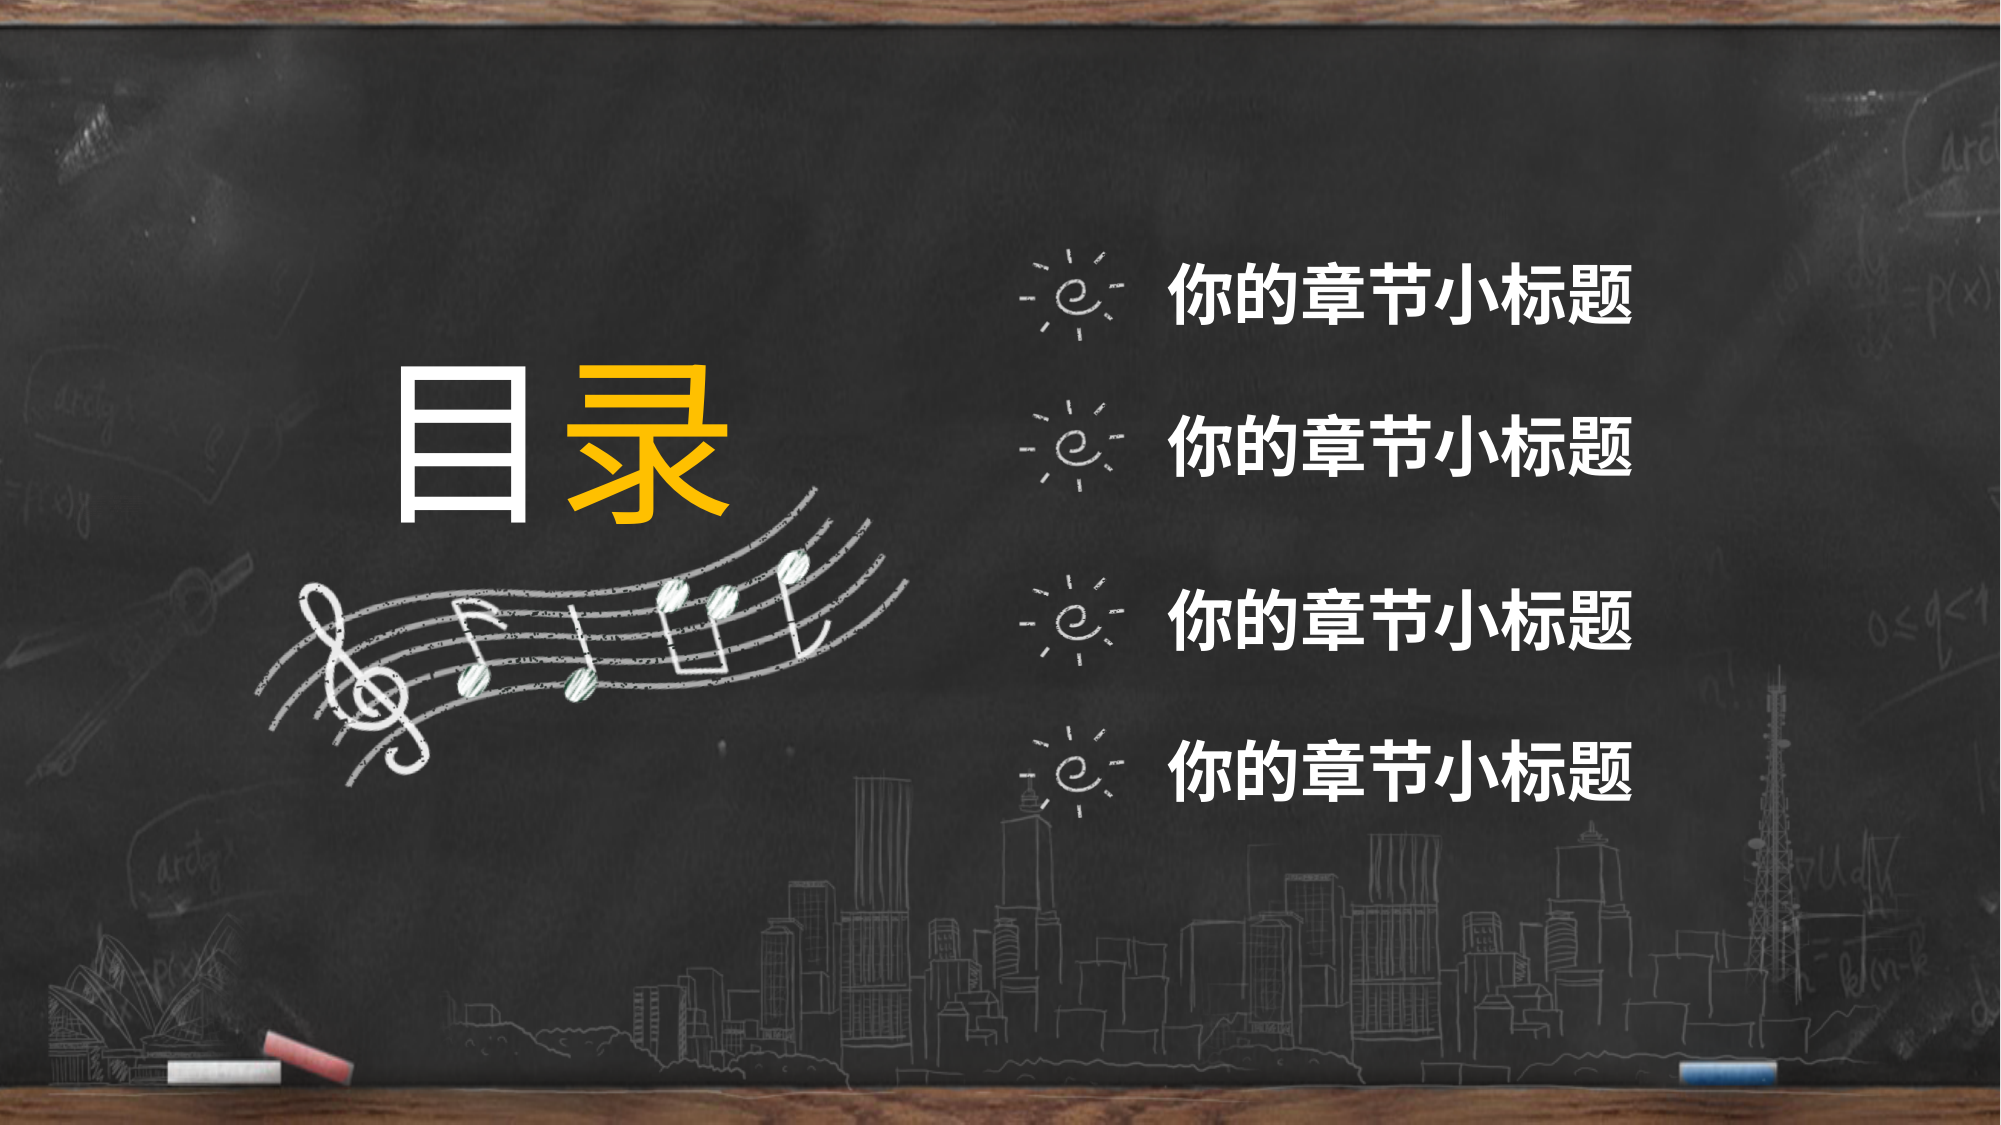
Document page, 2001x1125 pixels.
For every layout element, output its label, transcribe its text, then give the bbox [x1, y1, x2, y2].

text_box 你的章节小标题 [1166, 252, 1635, 334]
picture [0, 0, 2001, 1125]
text_box 你的章节小标题 [1166, 404, 1635, 468]
text_box 目录 [357, 318, 821, 468]
